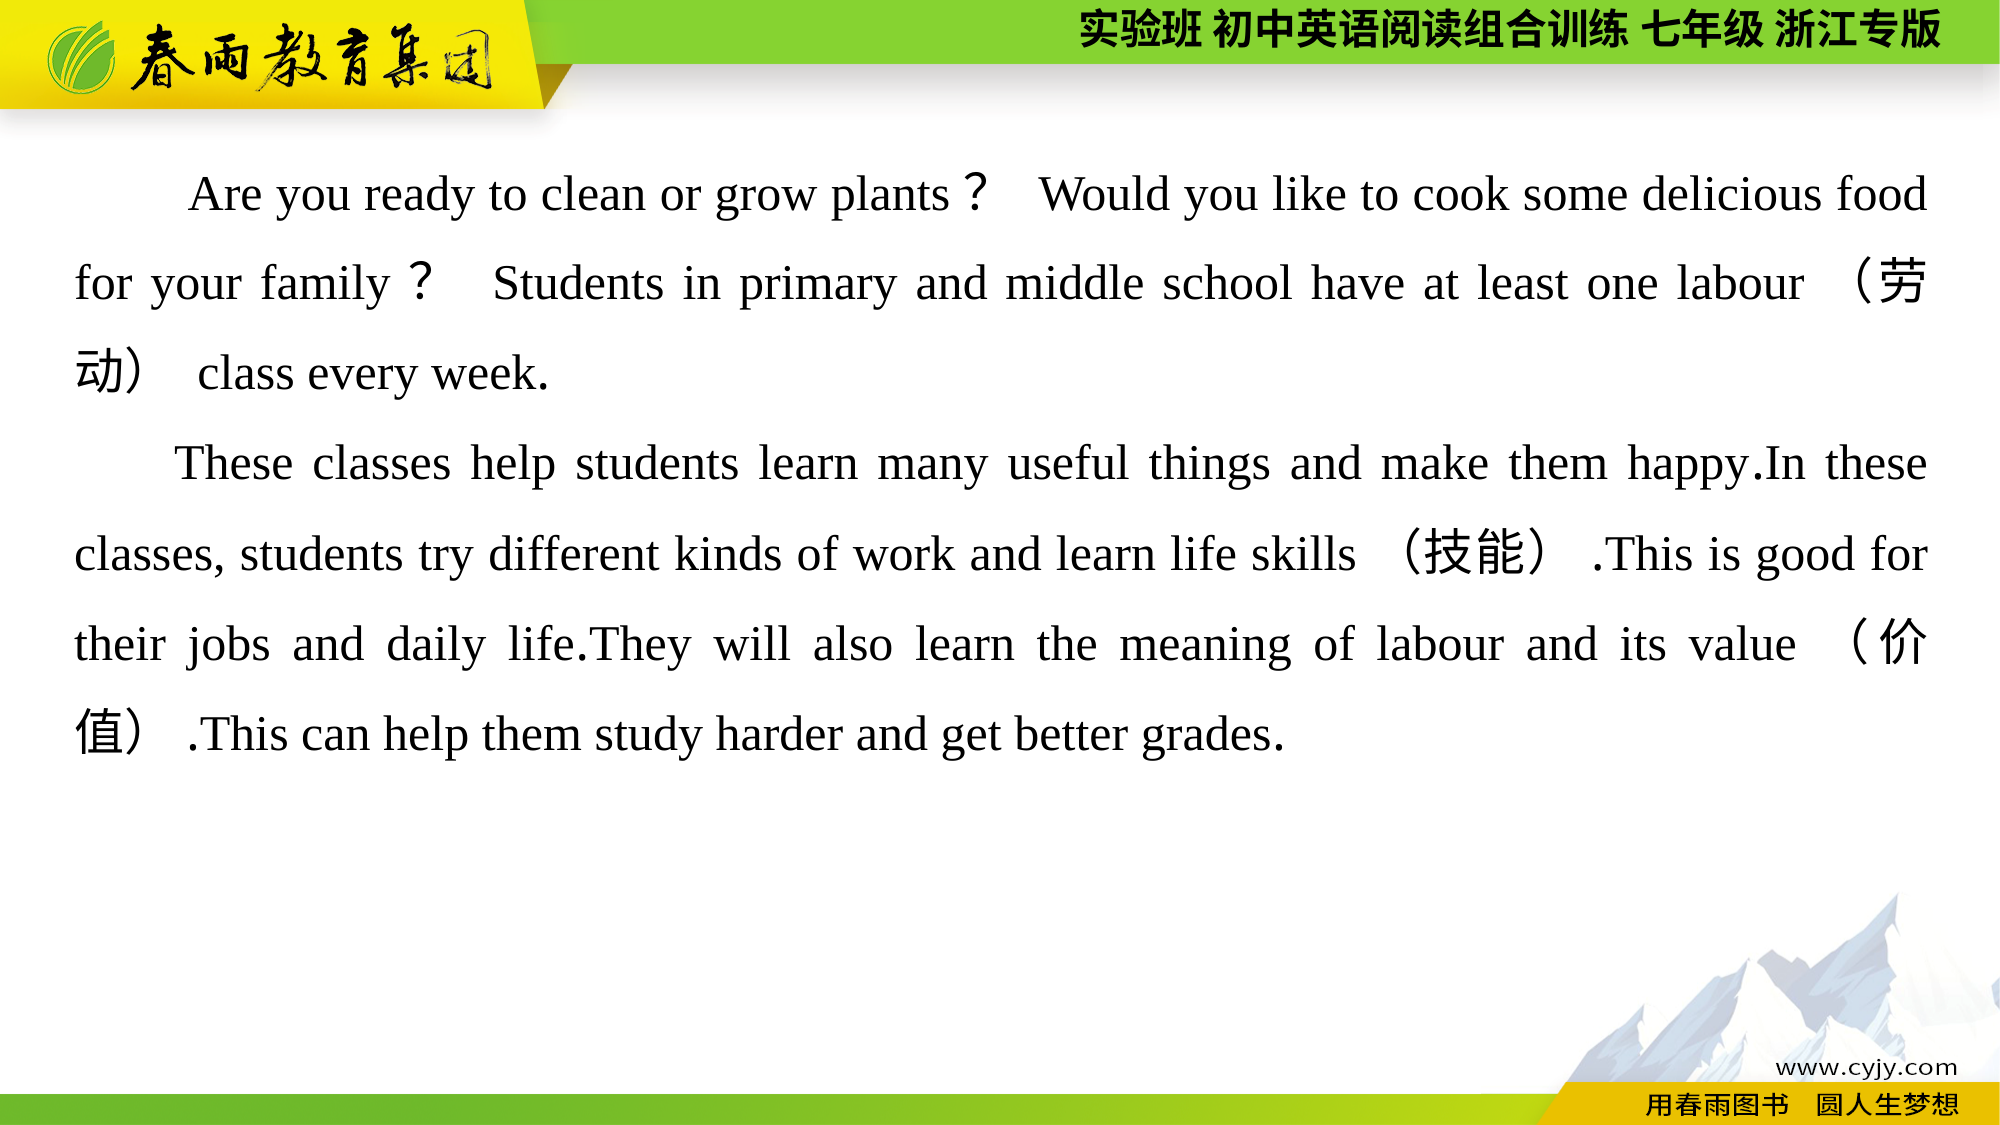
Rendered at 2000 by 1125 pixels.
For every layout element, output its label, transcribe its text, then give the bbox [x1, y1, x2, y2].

list Are you ready to clean or grow plants？ Would you like to cook some delicious food for your family？ Students in primary and middle school have at least one labour（劳动） class every week. These classes help students learn many useful things and make them happy.In these classes, students try different kinds of work and learn life skills（技能）.This is good for their jobs and daily life.They will also learn the meaning of labour and its value（价值）.This can help them study harder and get better grades. [59, 122, 1944, 763]
picture [0, 0, 2000, 1125]
